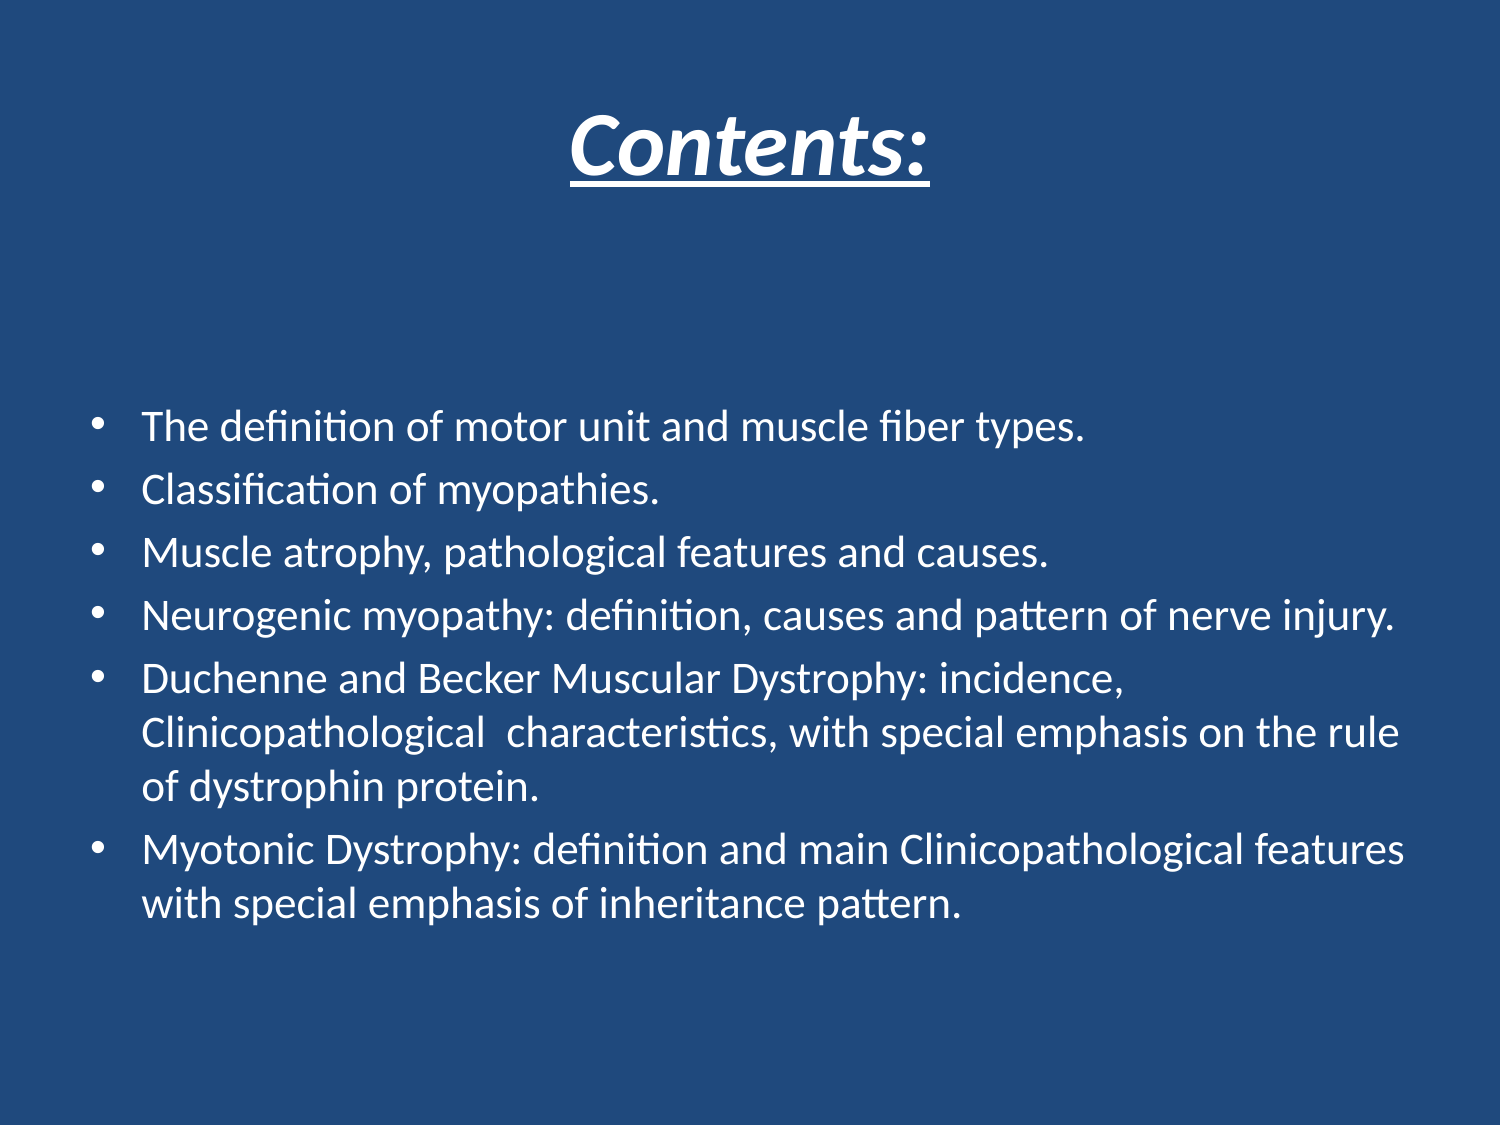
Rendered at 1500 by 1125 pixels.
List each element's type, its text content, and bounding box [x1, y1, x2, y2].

title Contents: [75, 45, 1425, 233]
list The definition of motor unit and muscle fiber types. Classification of myopathies. Muscle atrophy, pathological features and causes. Neurogenic myopathy: definition, causes and pattern of nerve injury. Duchenne and Becker Muscular Dystrophy: incidence, Clinicopathological characteristics, with special emphasis on the rule of dystrophin protein. Myotonic Dystrophy: definition and main Clinicopathological features with special emphasis of inheritance pattern. [75, 262, 1425, 1063]
